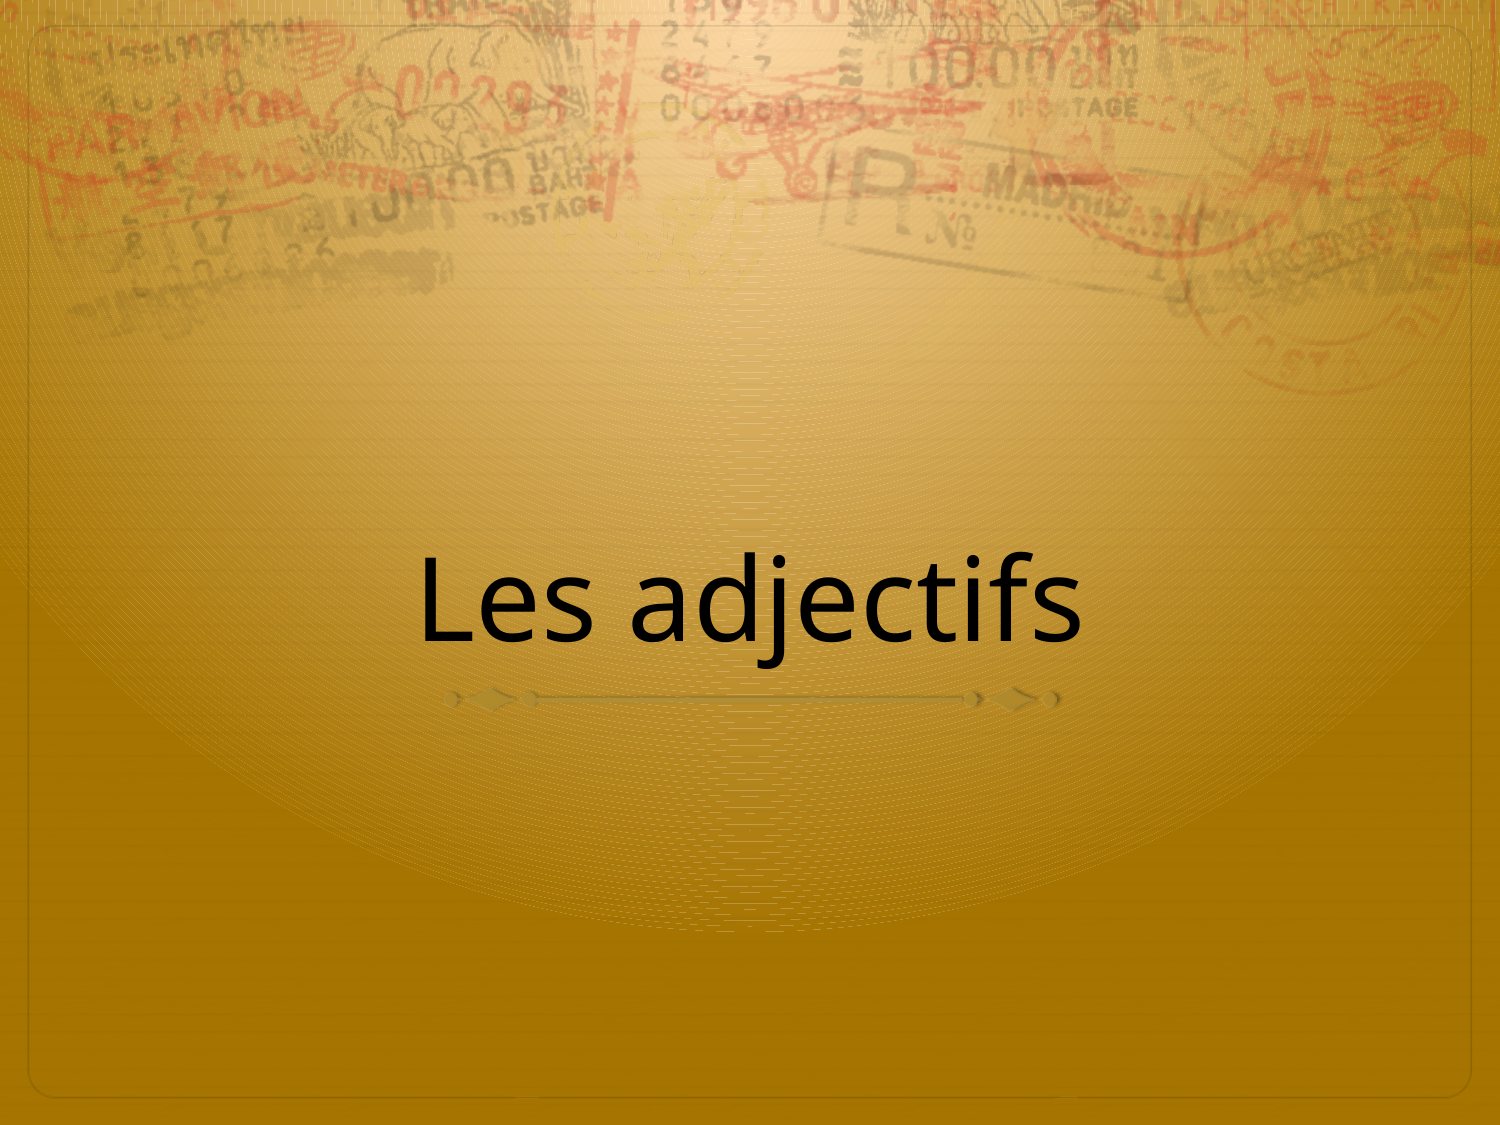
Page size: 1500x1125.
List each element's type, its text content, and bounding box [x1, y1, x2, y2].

title Les adjectifs [93, 275, 1407, 673]
picture [0, 0, 1500, 1125]
